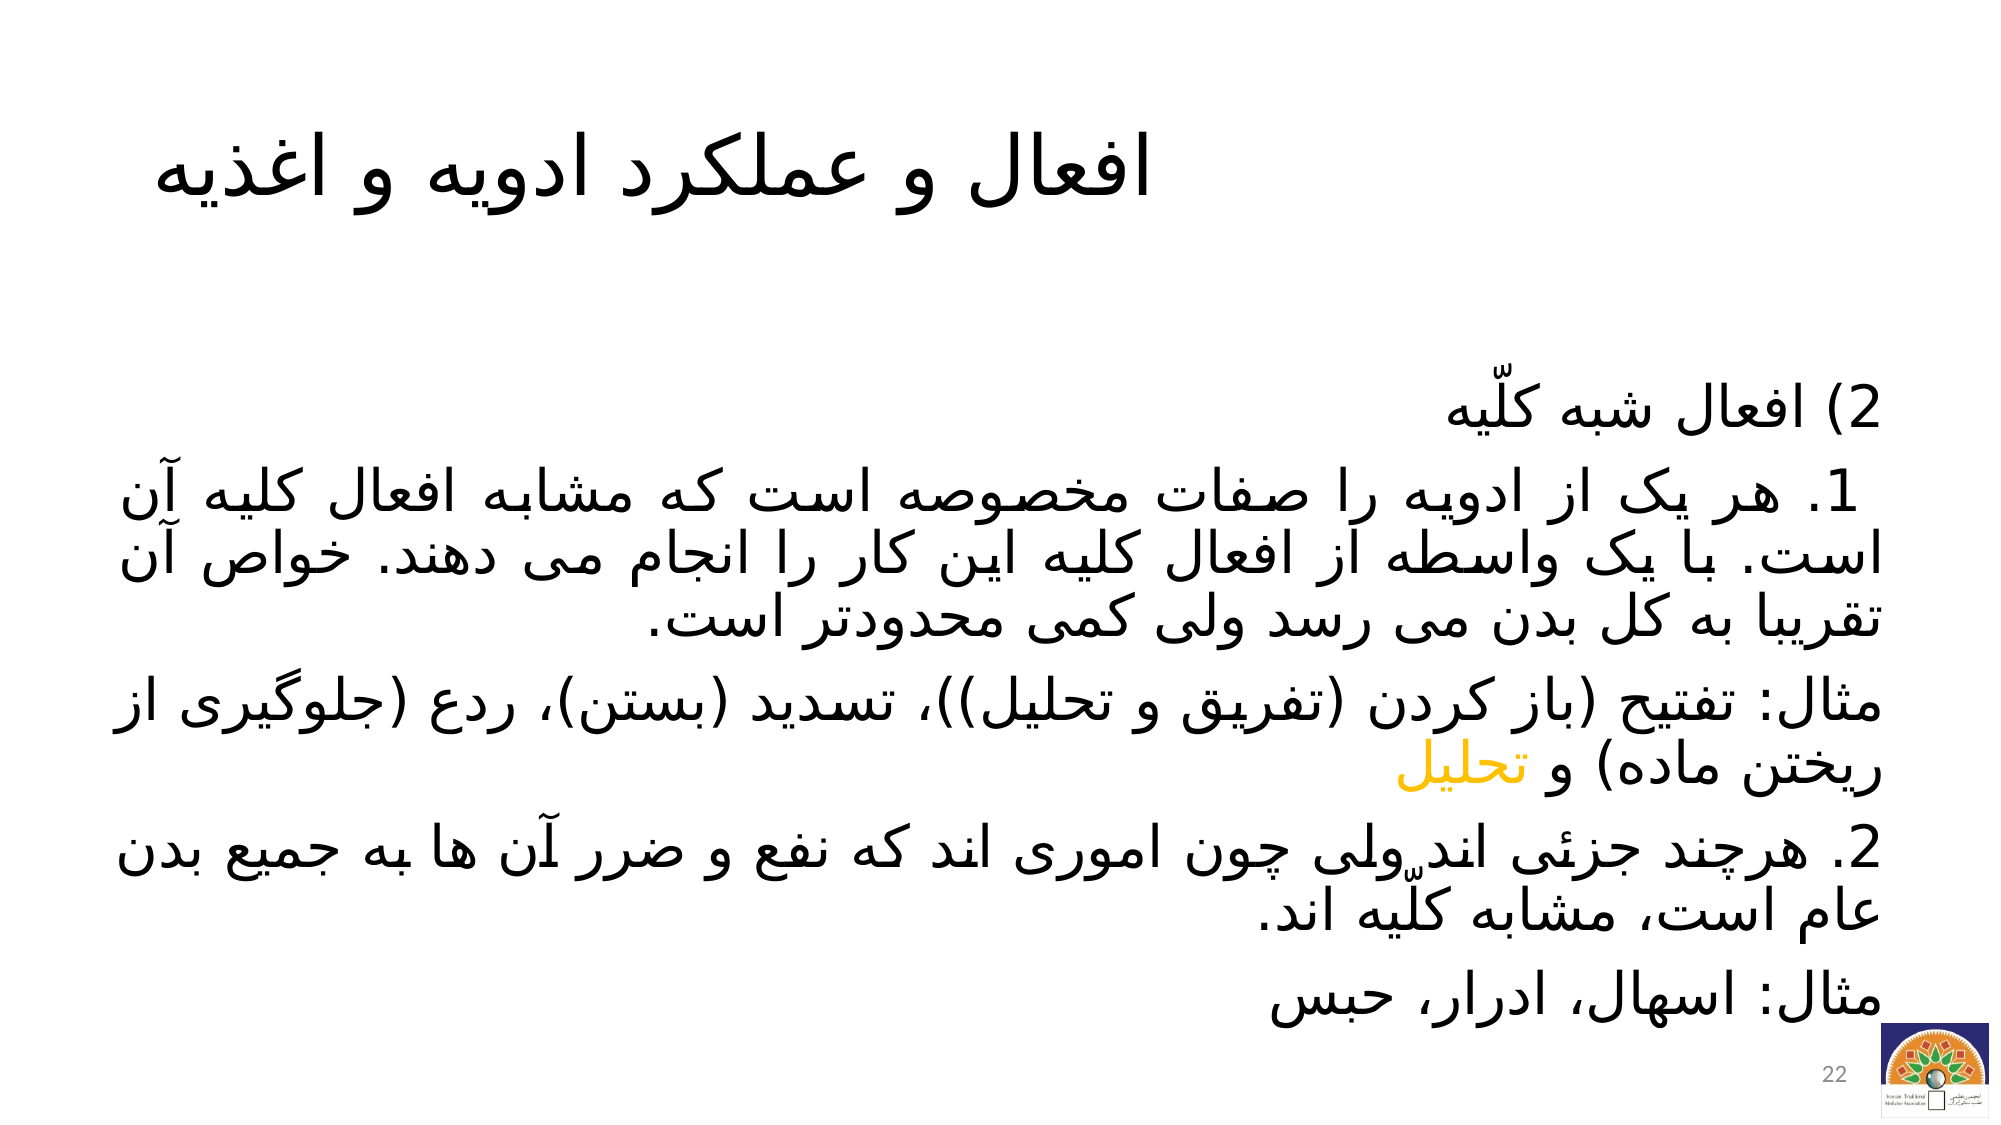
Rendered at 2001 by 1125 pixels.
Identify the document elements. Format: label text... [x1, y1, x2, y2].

list 2) افعال شبه کلّیه 1. هر یک از ادویه را صفات مخصوصه است که مشابه افعال کلیه آن است. با یک واسطه از افعال کلیه این کار را انجام می دهند. خواص آن تقریبا به کل بدن می رسد ولی کمی محدودتر است. مثال: تفتیح (باز کردن (تفریق و تحلیل))، تسدید (بستن)، ردع (جلوگیری از ریختن ماده) و تحلیل 2. هرچند جزئی اند ولی چون اموری اند که نفع و ضرر آن ها به جمیع بدن عام است، مشابه کلّیه اند. مثال: اسهال، ادرار، حبس [99, 369, 1900, 864]
picture [1881, 1023, 1990, 1118]
slide_number 22 [1412, 1042, 1863, 1103]
title افعال و عملکرد ادویه و اغذیه [137, 59, 1863, 278]
